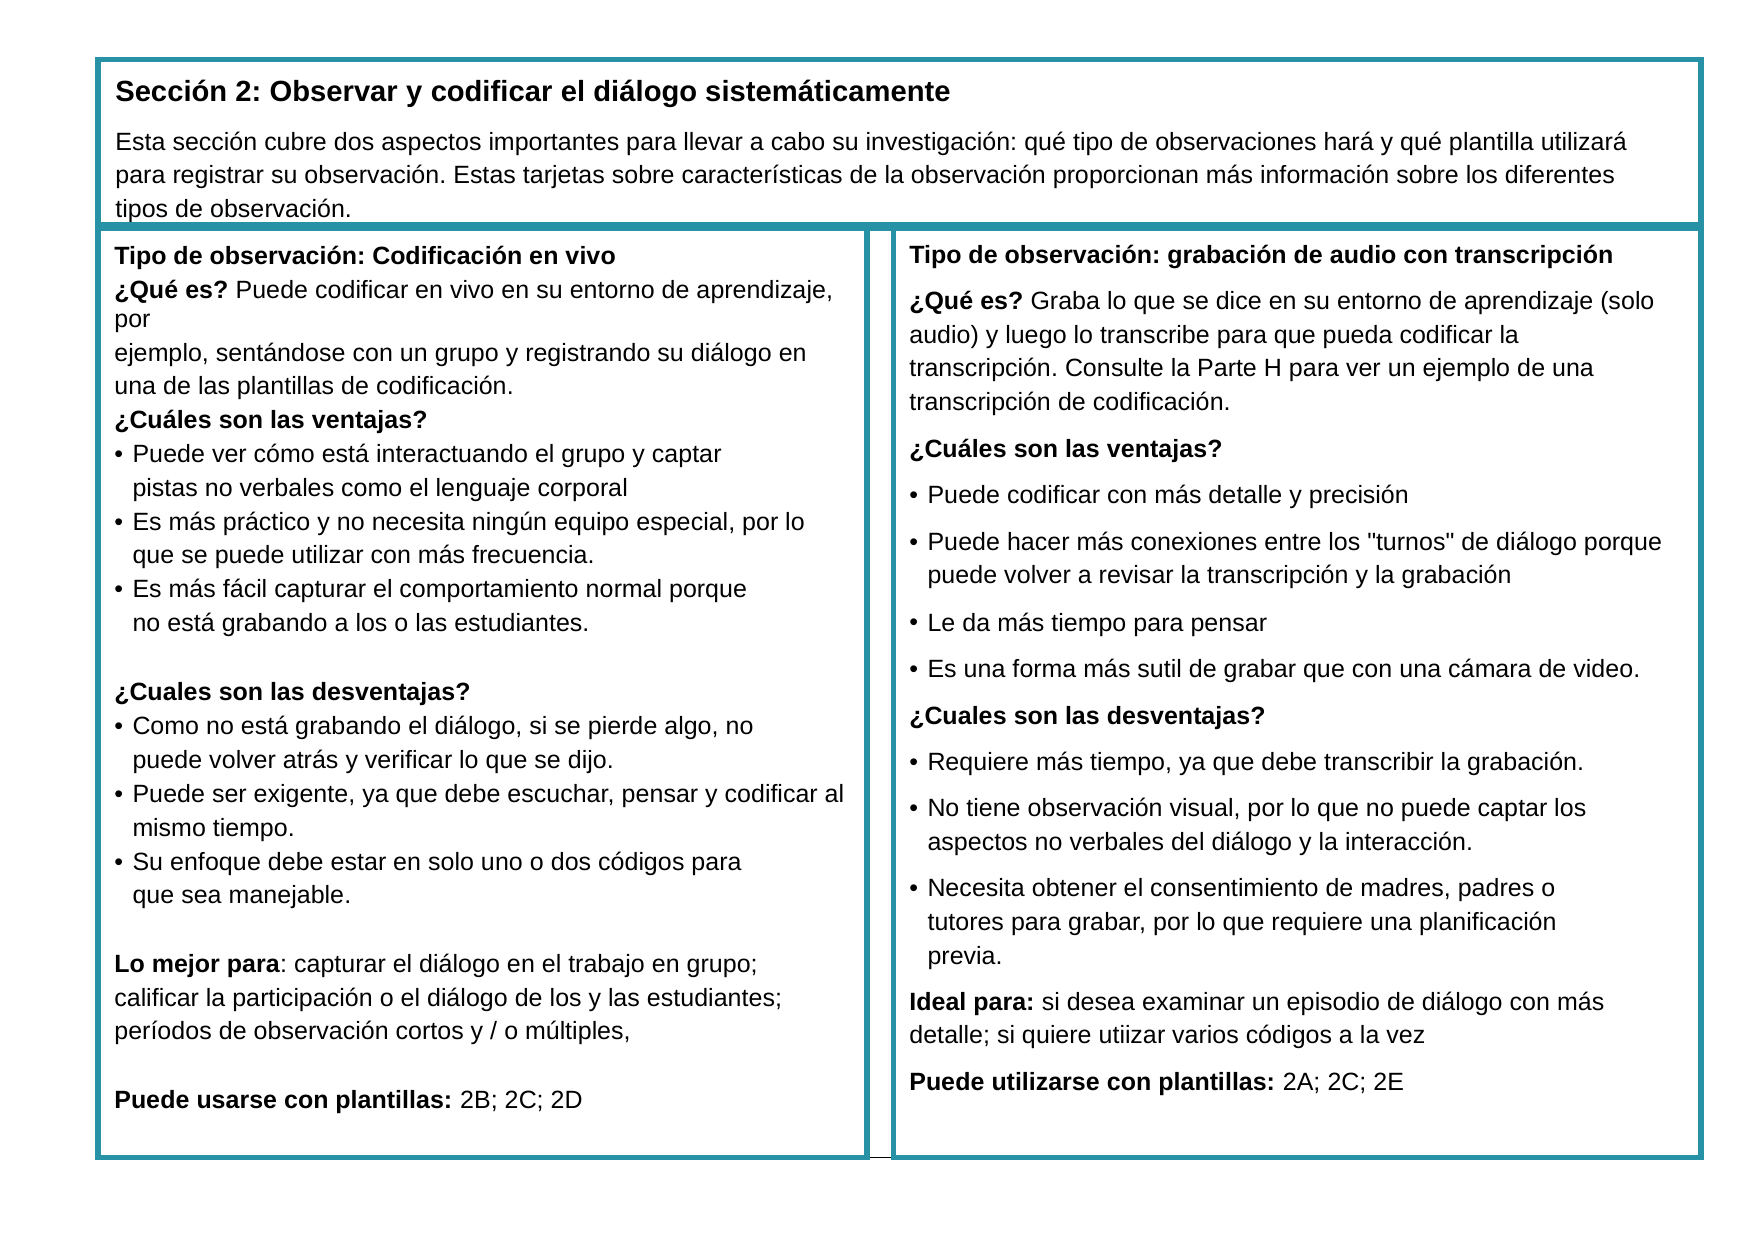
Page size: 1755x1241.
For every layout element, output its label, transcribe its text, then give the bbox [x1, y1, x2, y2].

table_cell Tipo de observación: grabación de audio con transcripción ¿Qué es? Graba lo que se dice en su entorno de aprendizaje (solo audio) y luego lo transcribe para que pueda codificar la transcripción. Consulte la Parte H para ver un ejemplo de una transcripción de codificación. ¿Cuáles son las ventajas? Puede codificar con más detalle y precisión Puede hacer más conexiones entre los "turnos" de diálogo porque puede volver a revisar la transcripción y la grabación Le da más tiempo para pensar Es una forma más sutil de grabar que con una cámara de video. ¿Cuales son las desventajas? Requiere más tiempo, ya que debe transcribir la grabación. No tiene observación visual, por lo que no puede captar los aspectos no verbales del diálogo y la interacción. Necesita obtener el consentimiento de madres, padres o tutores para grabar, por lo que requiere una planificación previa. Ideal para: si desea examinar un episodio de diálogo con más detalle; si quiere utiizar varios códigos a la vez Puede utilizarse con plantillas: 2A; 2C; 2E [896, 231, 1698, 1155]
text_box [98, 1158, 872, 1164]
table_cell Tipo de observación: Codificación en vivo ¿Qué es? Puede codificar en vivo en su entorno de aprendizaje, por ejemplo, sentándose con un grupo y registrando su diálogo en una de las plantillas de codificación. ¿Cuáles son las ventajas? Puede ver cómo está interactuando el grupo y captar pistas no verbales como el lenguaje corporal Es más práctico y no necesita ningún equipo especial, por lo que se puede utilizar con más frecuencia. Es más fácil capturar el comportamiento normal porque no está grabando a los o las estudiantes. ¿Cuales son las desventajas? Como no está grabando el diálogo, si se pierde algo, no puede volver atrás y verificar lo que se dijo. Puede ser exigente, ya que debe escuchar, pensar y codificar al mismo tiempo. Su enfoque debe estar en solo uno o dos códigos para que sea manejable. Lo mejor para: capturar el diálogo en el trabajo en grupo; calificar la participación o el diálogo de los y las estudiantes; períodos de observación cortos y / o múltiples, Puede usarse con plantillas: 2B; 2C; 2D [101, 231, 864, 1155]
table_cell [870, 231, 891, 1157]
table_header Sección 2: Observar y codificar el diálogo sistemáticamente Esta sección cubre dos aspectos importantes para llevar a cabo su investigación: qué tipo de observaciones hará y qué plantilla utilizará para registrar su observación. Estas tarjetas sobre características de la observación proporcionan más información sobre los diferentes tipos de observación. [101, 62, 1698, 222]
text_box [893, 226, 1706, 1163]
